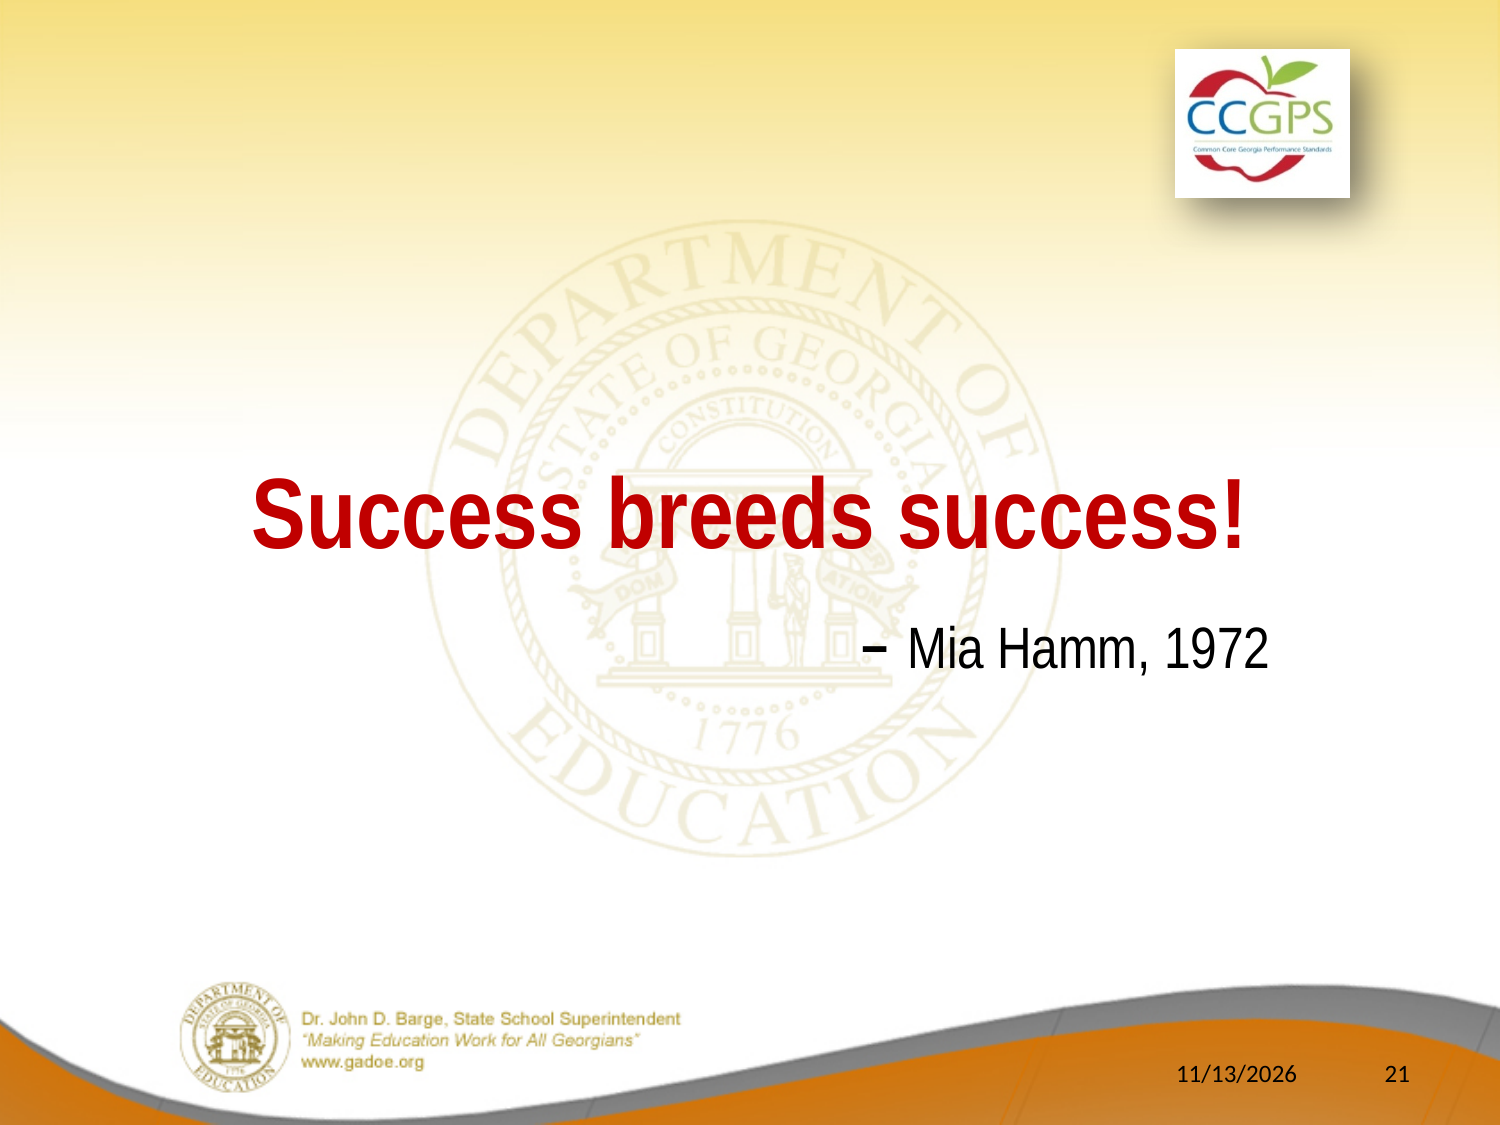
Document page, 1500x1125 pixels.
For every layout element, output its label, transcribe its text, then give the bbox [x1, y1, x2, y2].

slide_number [1137, 1042, 1313, 1103]
slide_number 21 [1325, 1042, 1425, 1103]
picture [0, 0, 1500, 1125]
title Success breeds success! – Mia Hamm, 1972 [74, 474, 1426, 663]
